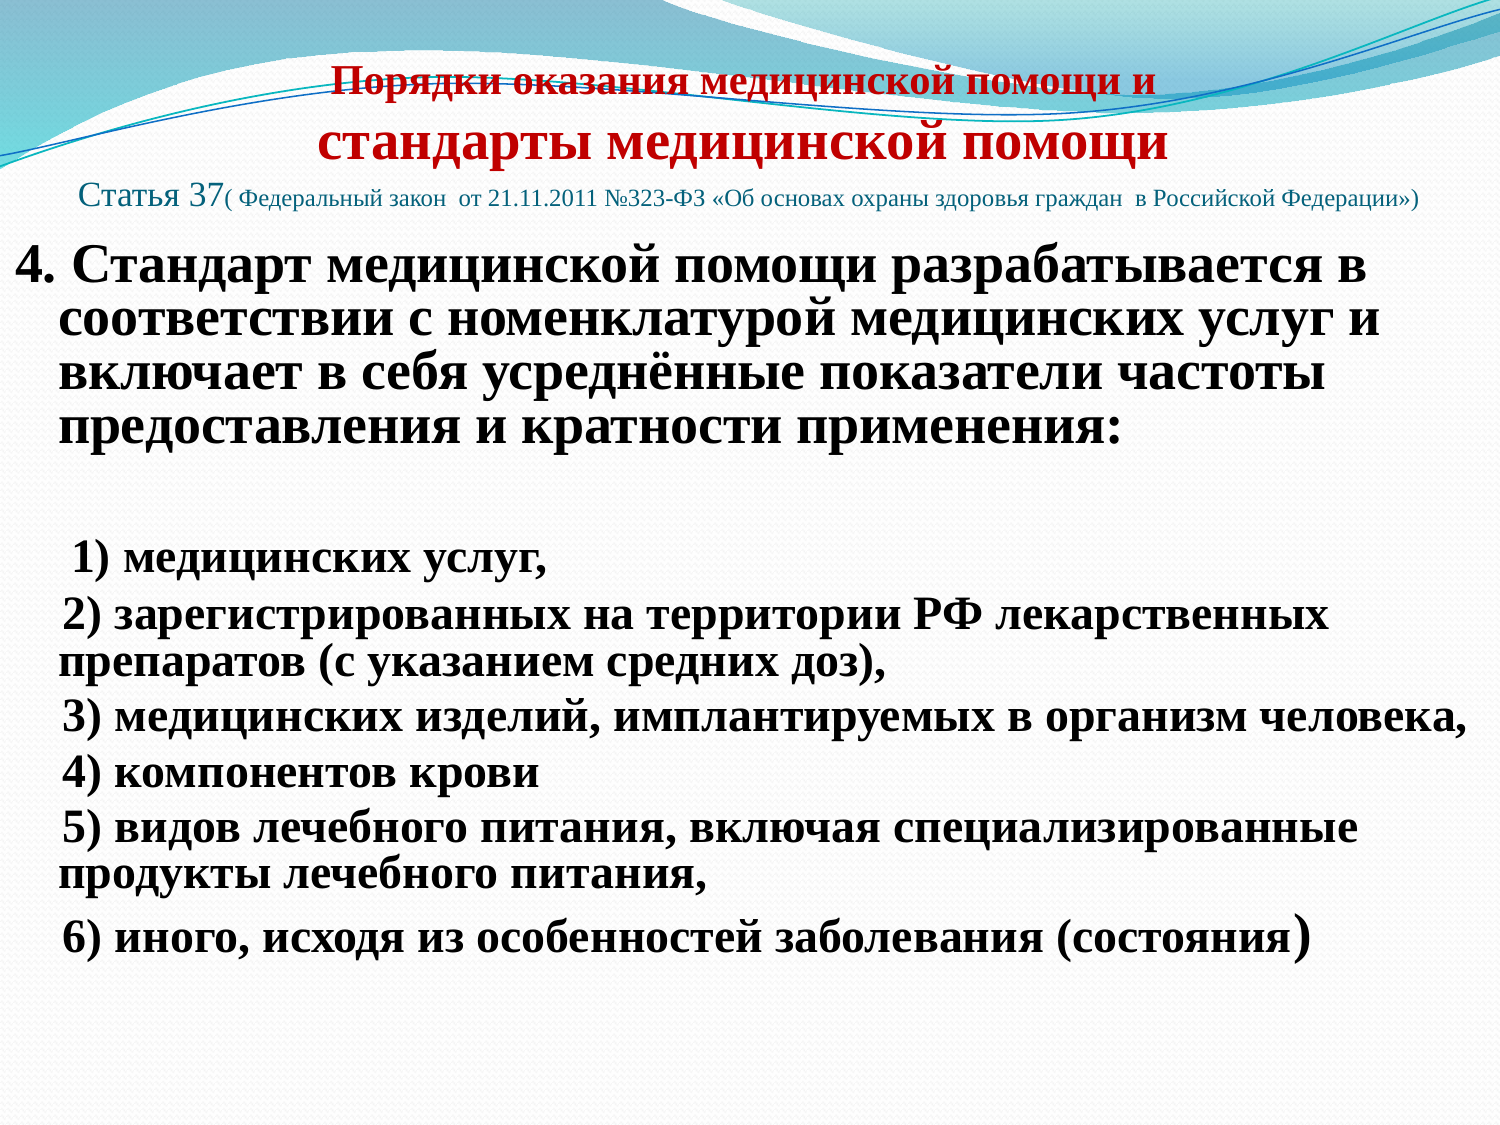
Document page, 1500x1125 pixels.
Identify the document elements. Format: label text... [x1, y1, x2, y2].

title Порядки оказания медицинской помощи и стандарты медицинской помощи Статья 37( Федеральный закон от 21.11.2011 №323-ФЗ «Об основах охраны здоровья граждан в Российской Федерации») [74, 18, 1424, 231]
list 4. Стандарт медицинской помощи разрабатывается в соответствии с номенклатурой медицинских услуг и включает в себя усреднённые показатели частоты предоставления и кратности применения: 1) медицинских услуг, 2) зарегистрированных на территории РФ лекарственных препаратов (с указанием средних доз), 3) медицинских изделий, имплантируемых в организм человека, 4) компонентов крови 5) видов лечебного питания, включая специализированные продукты лечебного питания, 6) иного, исходя из особенностей заболевания (состояния) [0, 231, 1500, 1023]
